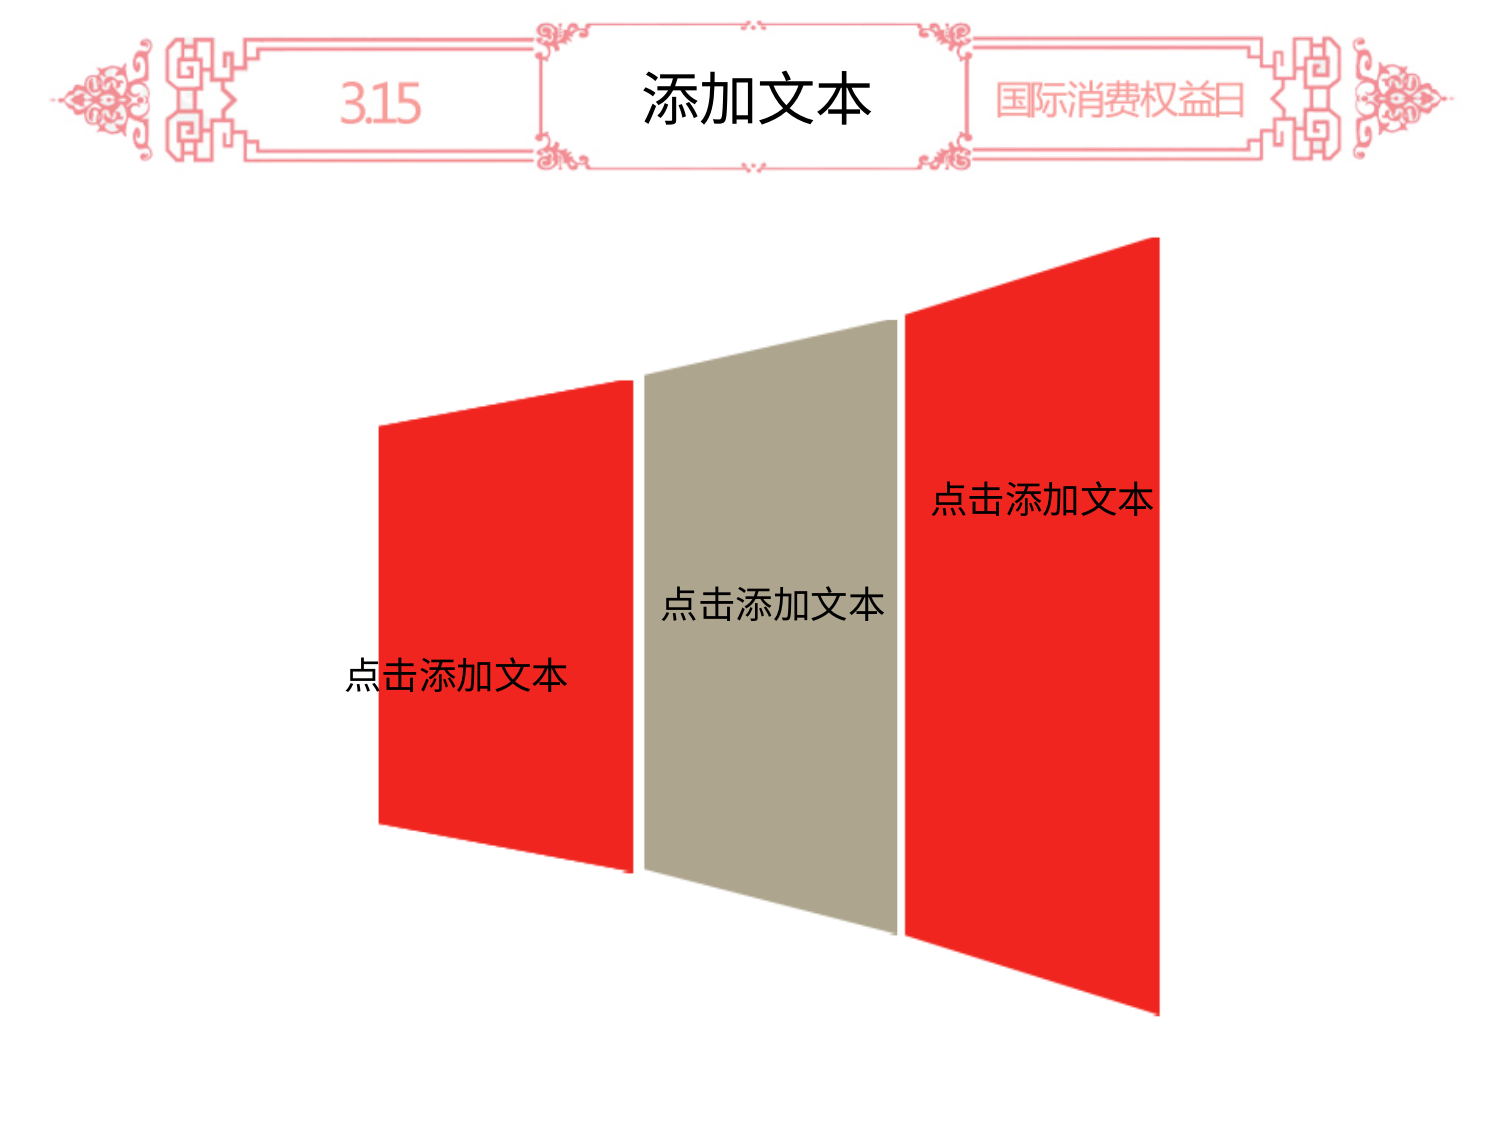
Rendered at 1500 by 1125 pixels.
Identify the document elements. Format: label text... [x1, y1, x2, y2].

text_box 添加文本 [626, 54, 889, 140]
picture [0, 0, 1500, 1125]
